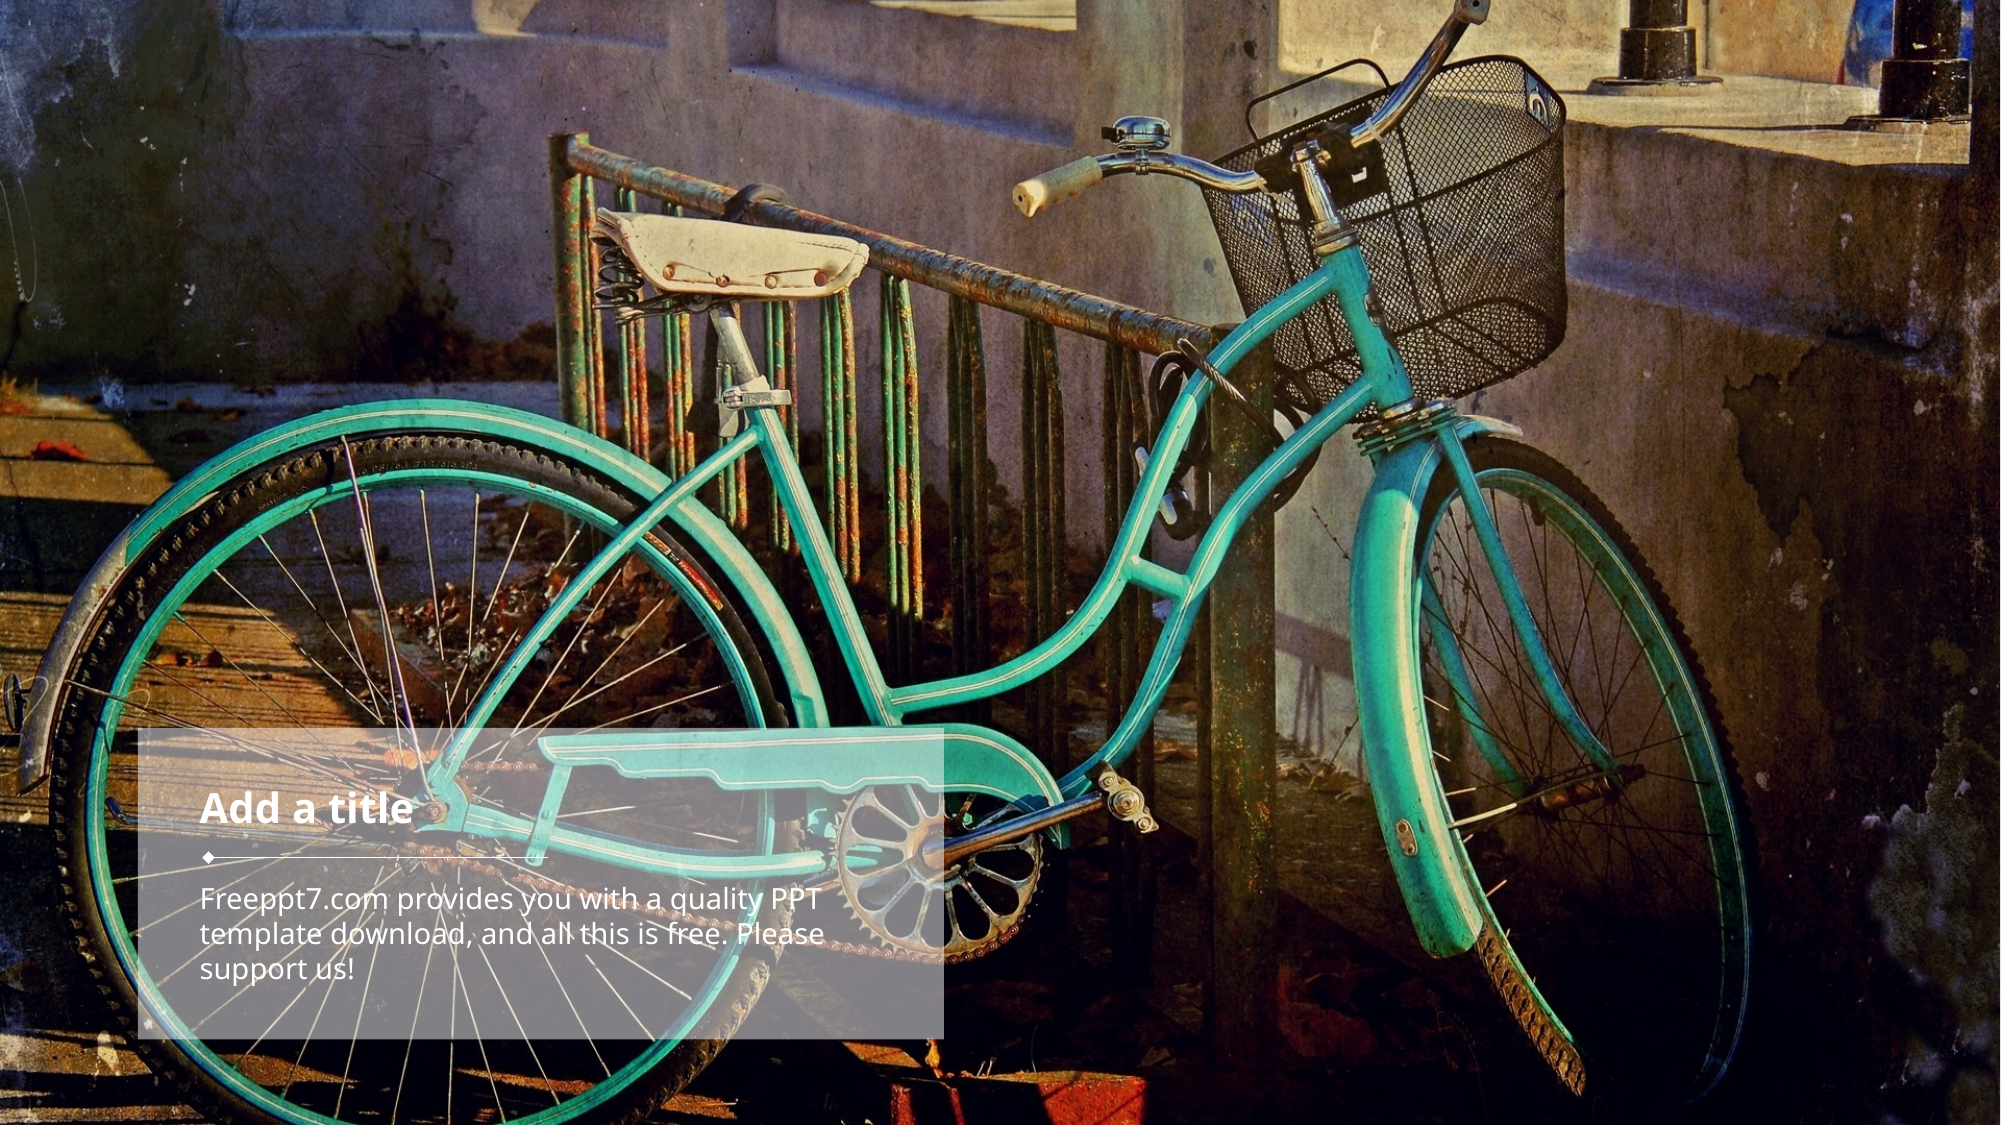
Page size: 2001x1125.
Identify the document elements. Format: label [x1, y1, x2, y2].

picture [0, 0, 2001, 1125]
text_box [184, 774, 898, 994]
text_box [137, 727, 944, 1040]
